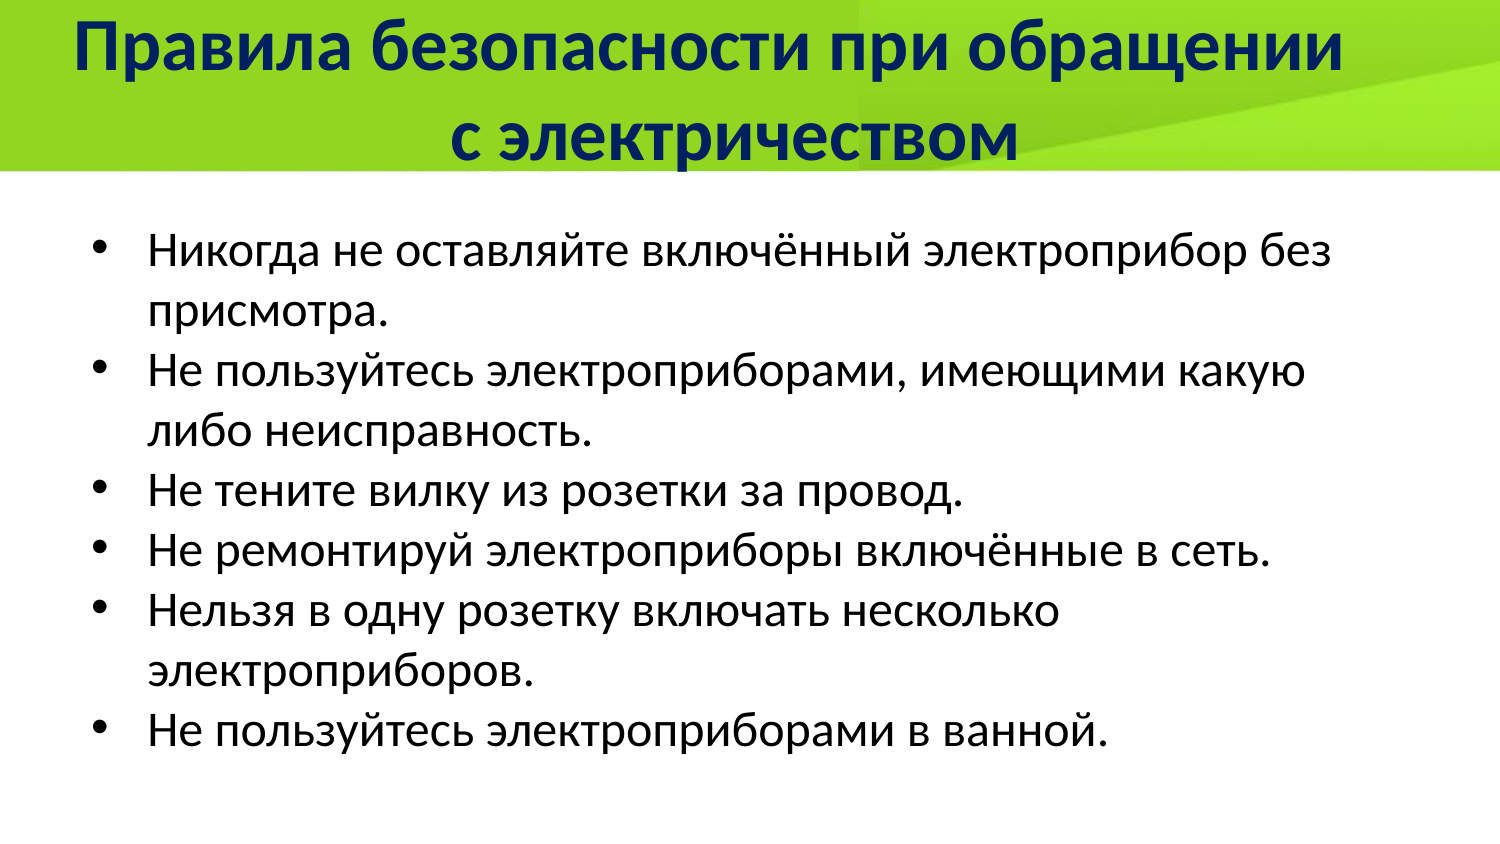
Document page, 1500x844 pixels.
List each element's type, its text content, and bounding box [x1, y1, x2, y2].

text_box [0, 0, 861, 173]
title Правила безопасности при обращении с электричеством [42, 22, 1429, 149]
list Никогда не оставляйте включённый электроприбор без присмотра. Не пользуйтесь электроприборами, имеющими какую либо неисправность. Не тените вилку из розетки за провод. Не ремонтируй электроприборы включённые в сеть. Нельзя в одну розетку включать несколько электроприборов. Не пользуйтесь электроприборами в ванной. [76, 209, 1429, 844]
picture [0, 0, 1500, 844]
